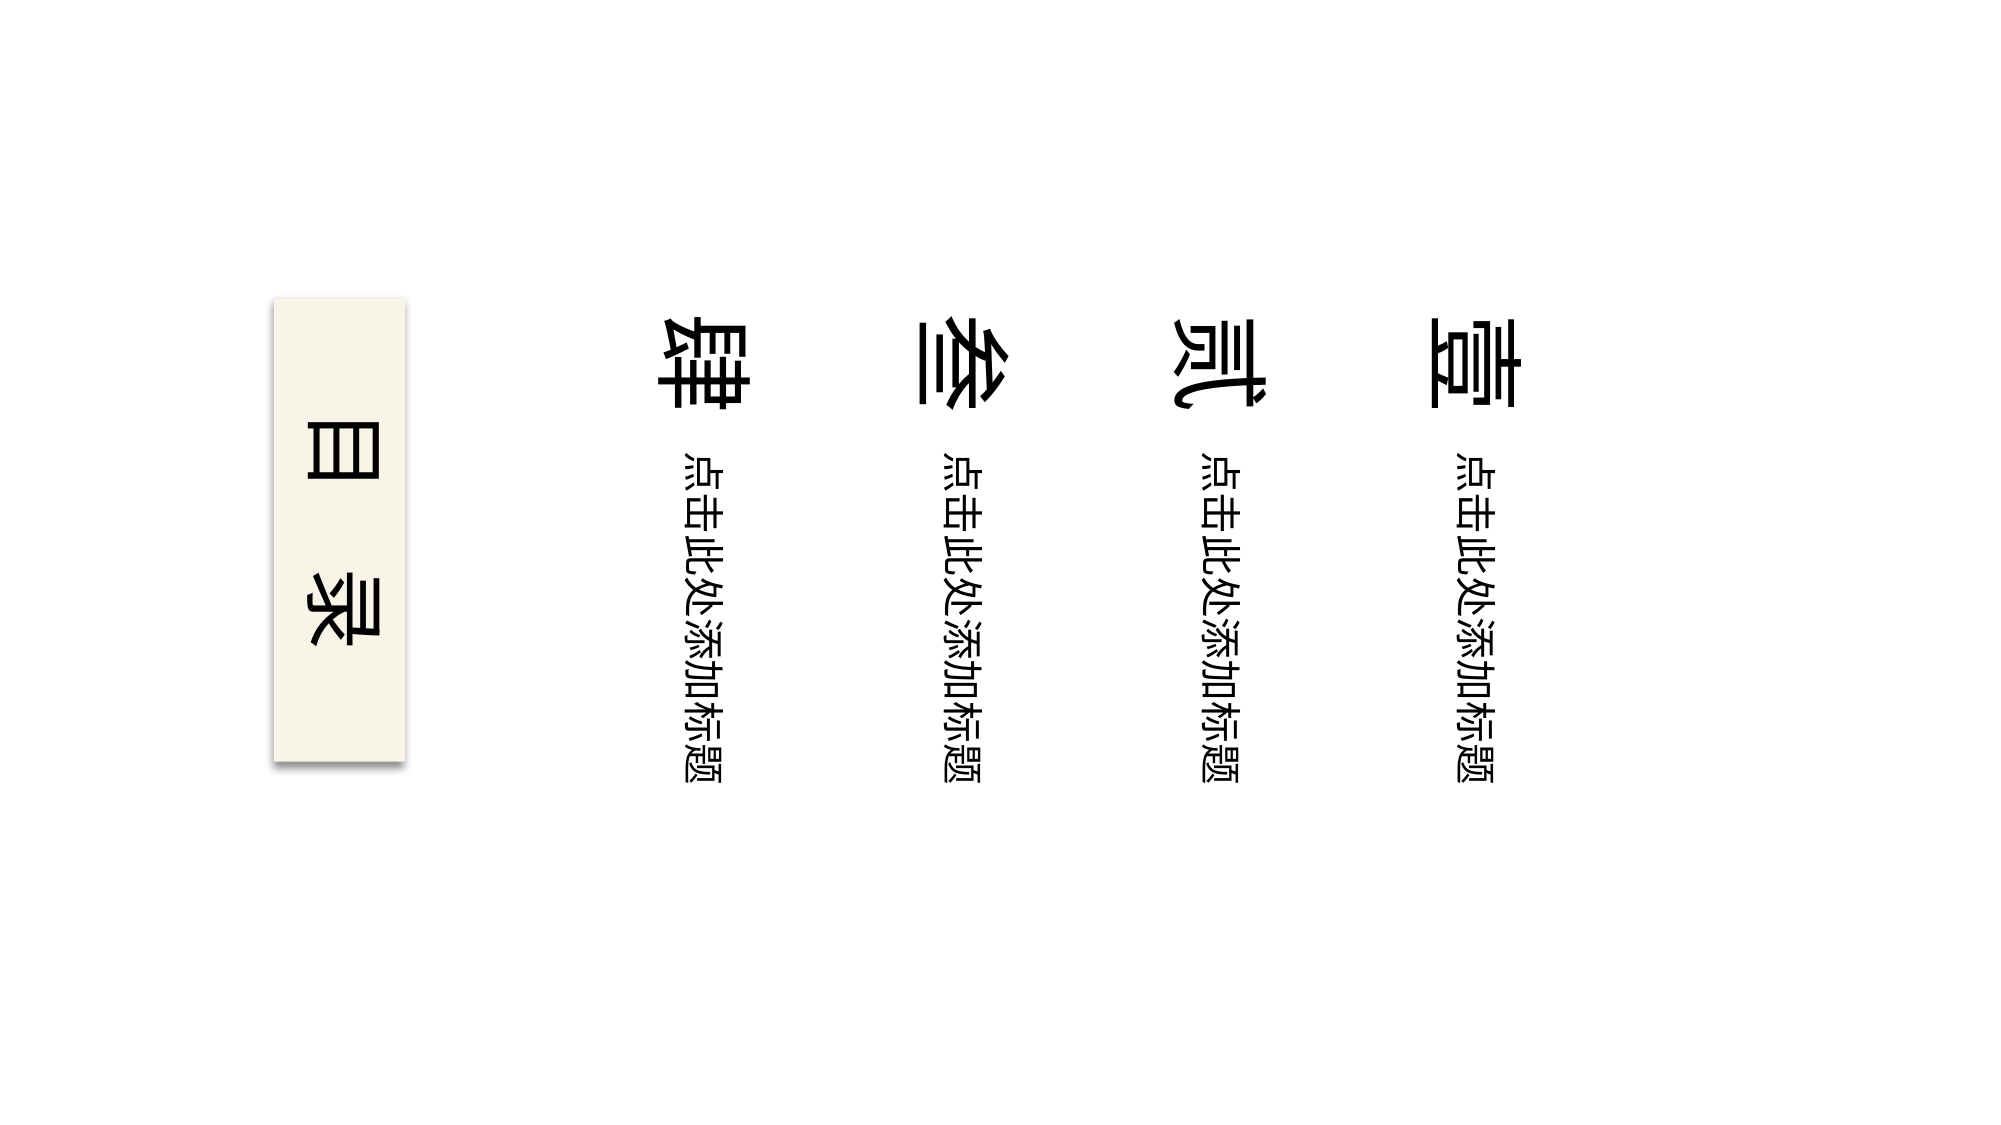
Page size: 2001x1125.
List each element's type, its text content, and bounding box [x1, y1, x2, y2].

text_box 点击此处添加标题 [657, 408, 738, 828]
text_box 贰 [1138, 298, 1290, 390]
text_box 目 录 [273, 298, 406, 762]
text_box 点击此处添加标题 [916, 408, 997, 828]
text_box 肆 [621, 298, 774, 390]
text_box 点击此处添加标题 [1428, 408, 1510, 828]
text_box 壹 [1393, 298, 1545, 390]
text_box 点击此处添加标题 [1173, 408, 1255, 828]
text_box 叁 [880, 298, 1033, 390]
